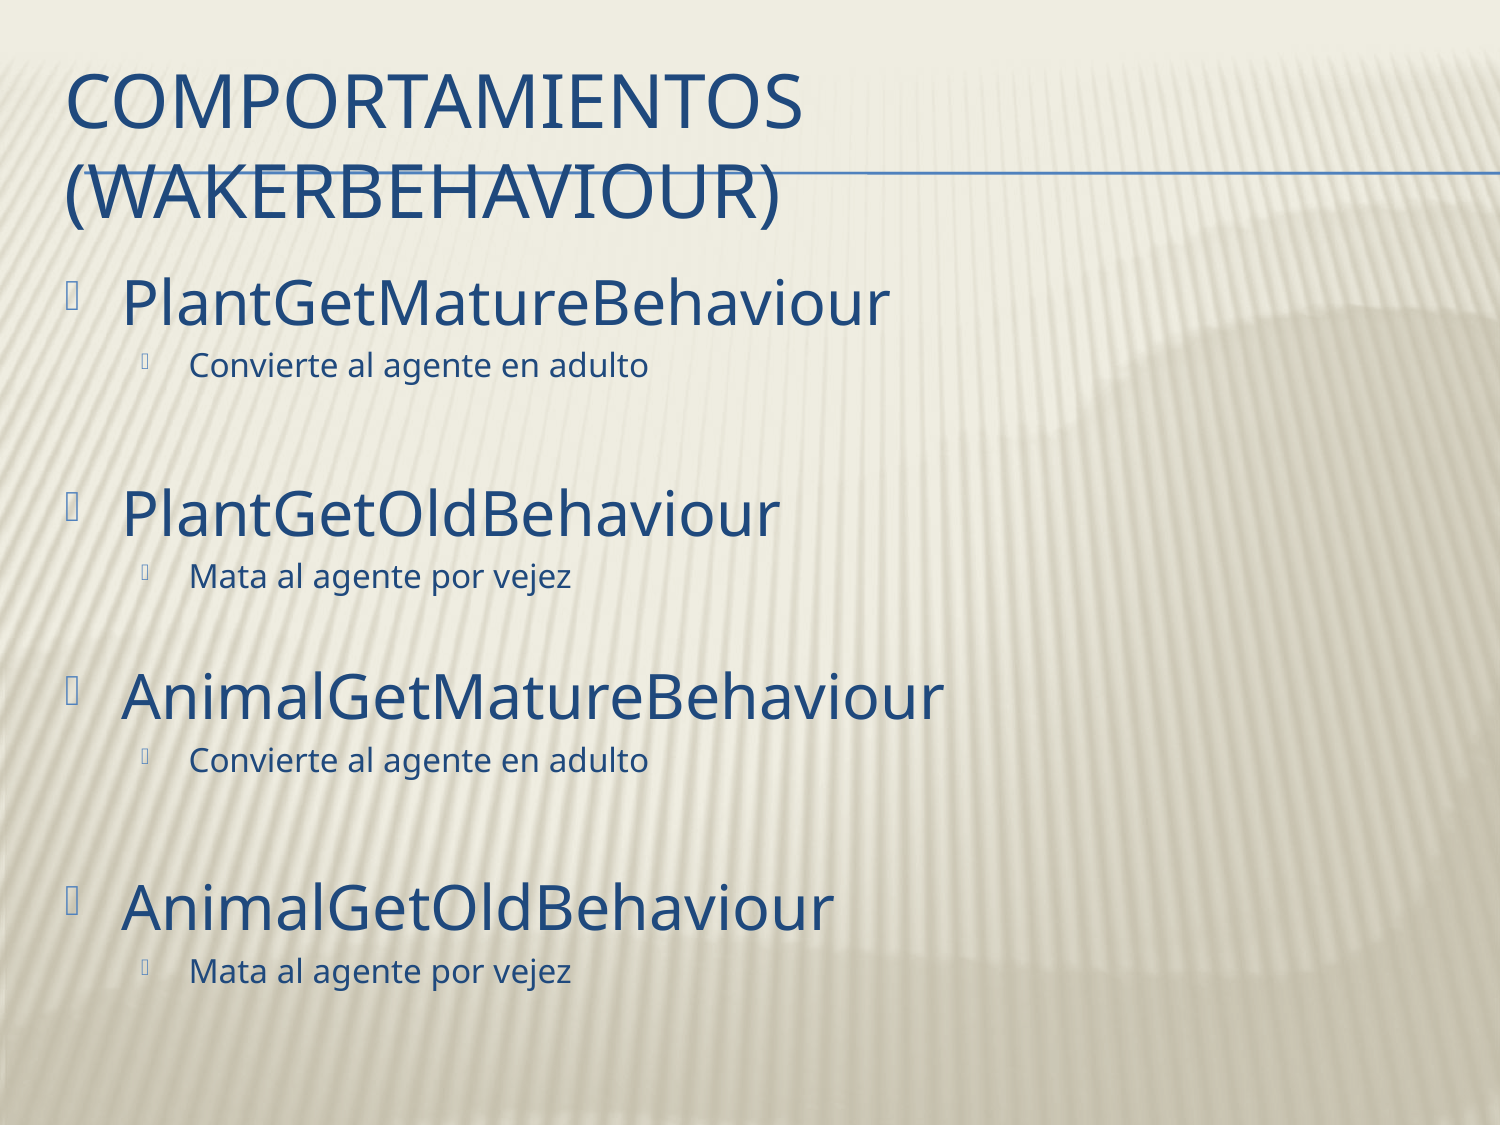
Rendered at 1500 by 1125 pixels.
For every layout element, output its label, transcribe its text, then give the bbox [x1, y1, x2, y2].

title Comportamientos (WakerBehaviour) [50, 75, 1475, 213]
list PlantGetMatureBehaviour Convierte al agente en adulto PlantGetOldBehaviour Mata al agente por vejez AnimalGetMatureBehaviour Convierte al agente en adulto AnimalGetOldBehaviour Mata al agente por vejez [50, 254, 1475, 998]
